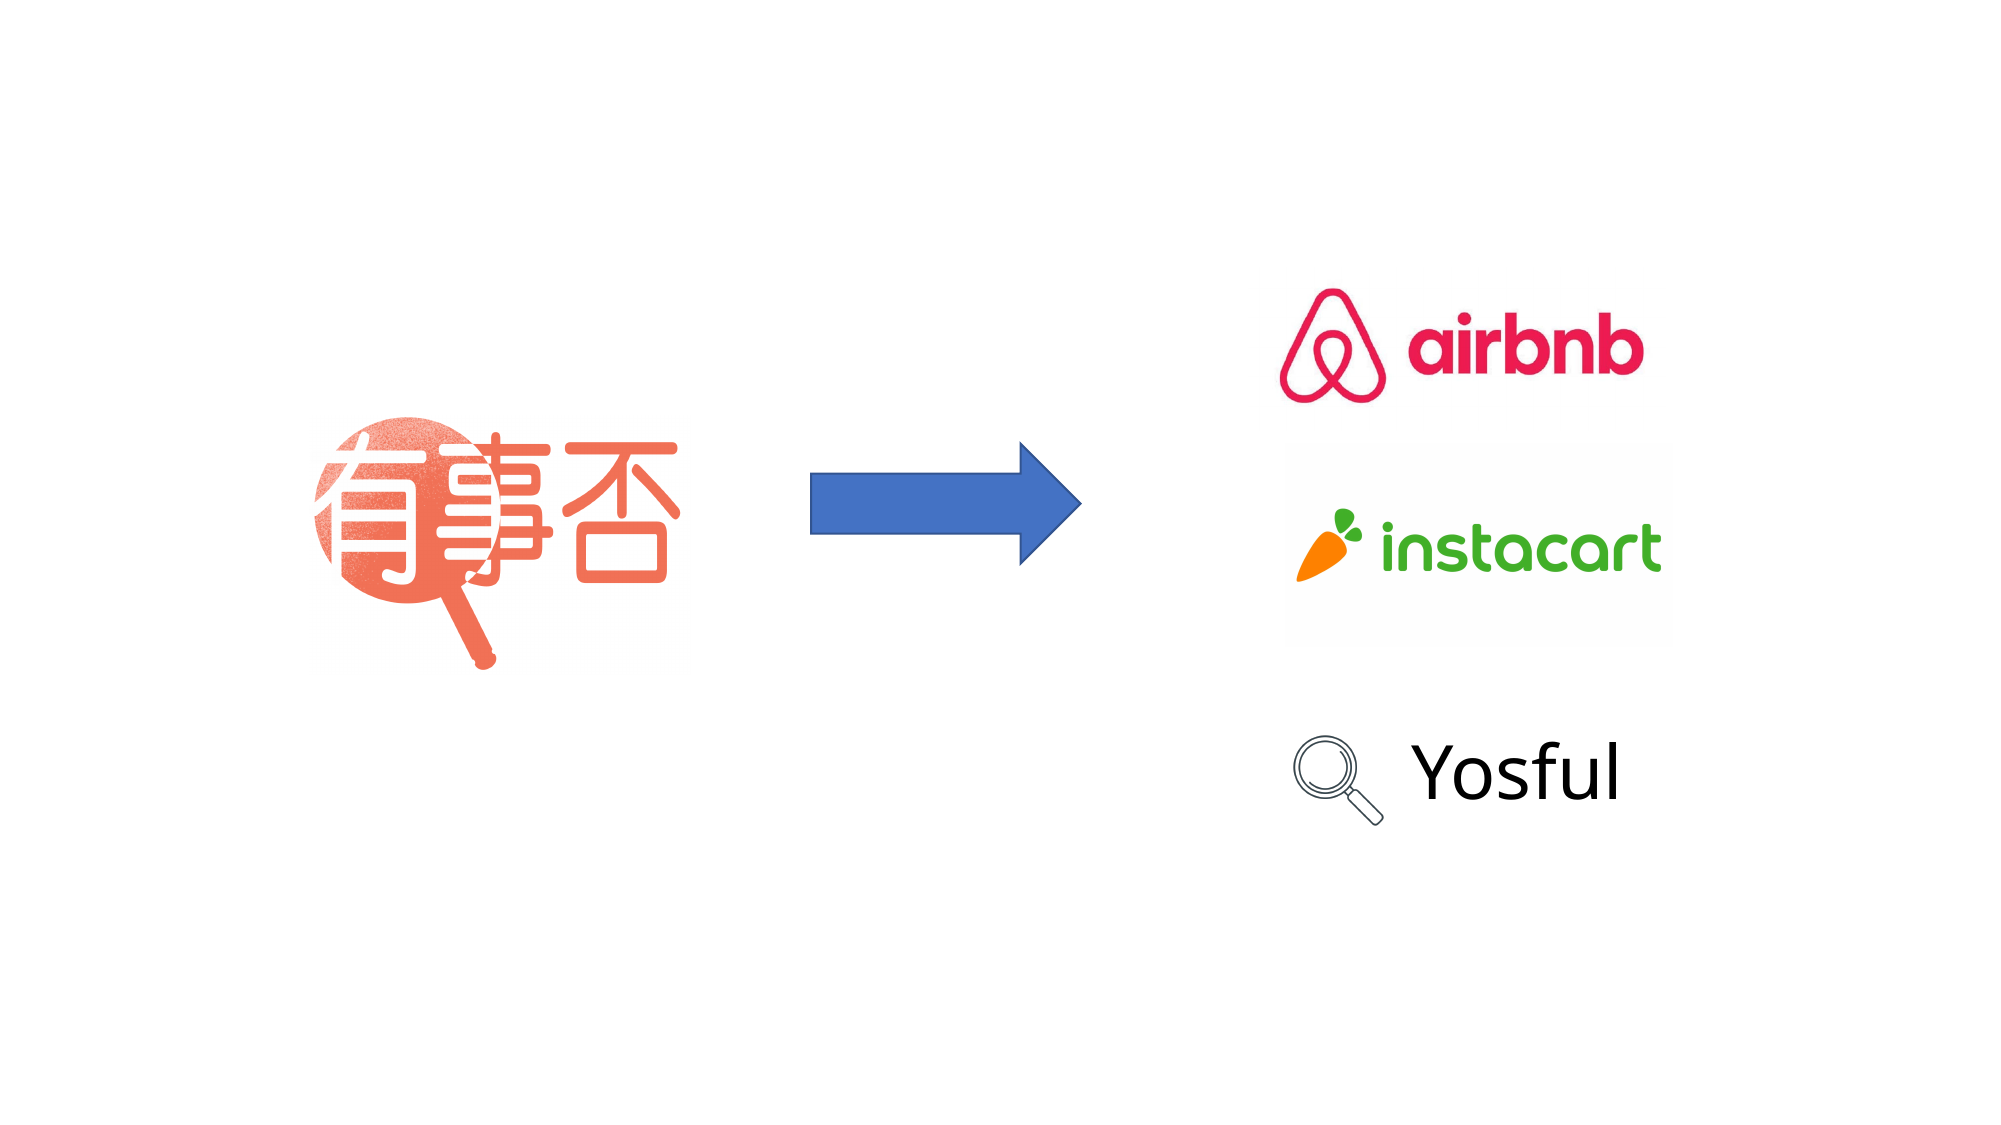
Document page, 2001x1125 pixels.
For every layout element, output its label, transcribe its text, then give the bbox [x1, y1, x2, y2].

picture [1285, 727, 1392, 834]
text_box [810, 441, 1082, 566]
picture [308, 415, 691, 675]
text_box Yosful [1396, 717, 1666, 822]
picture [1248, 267, 1666, 431]
picture [1285, 443, 1673, 647]
